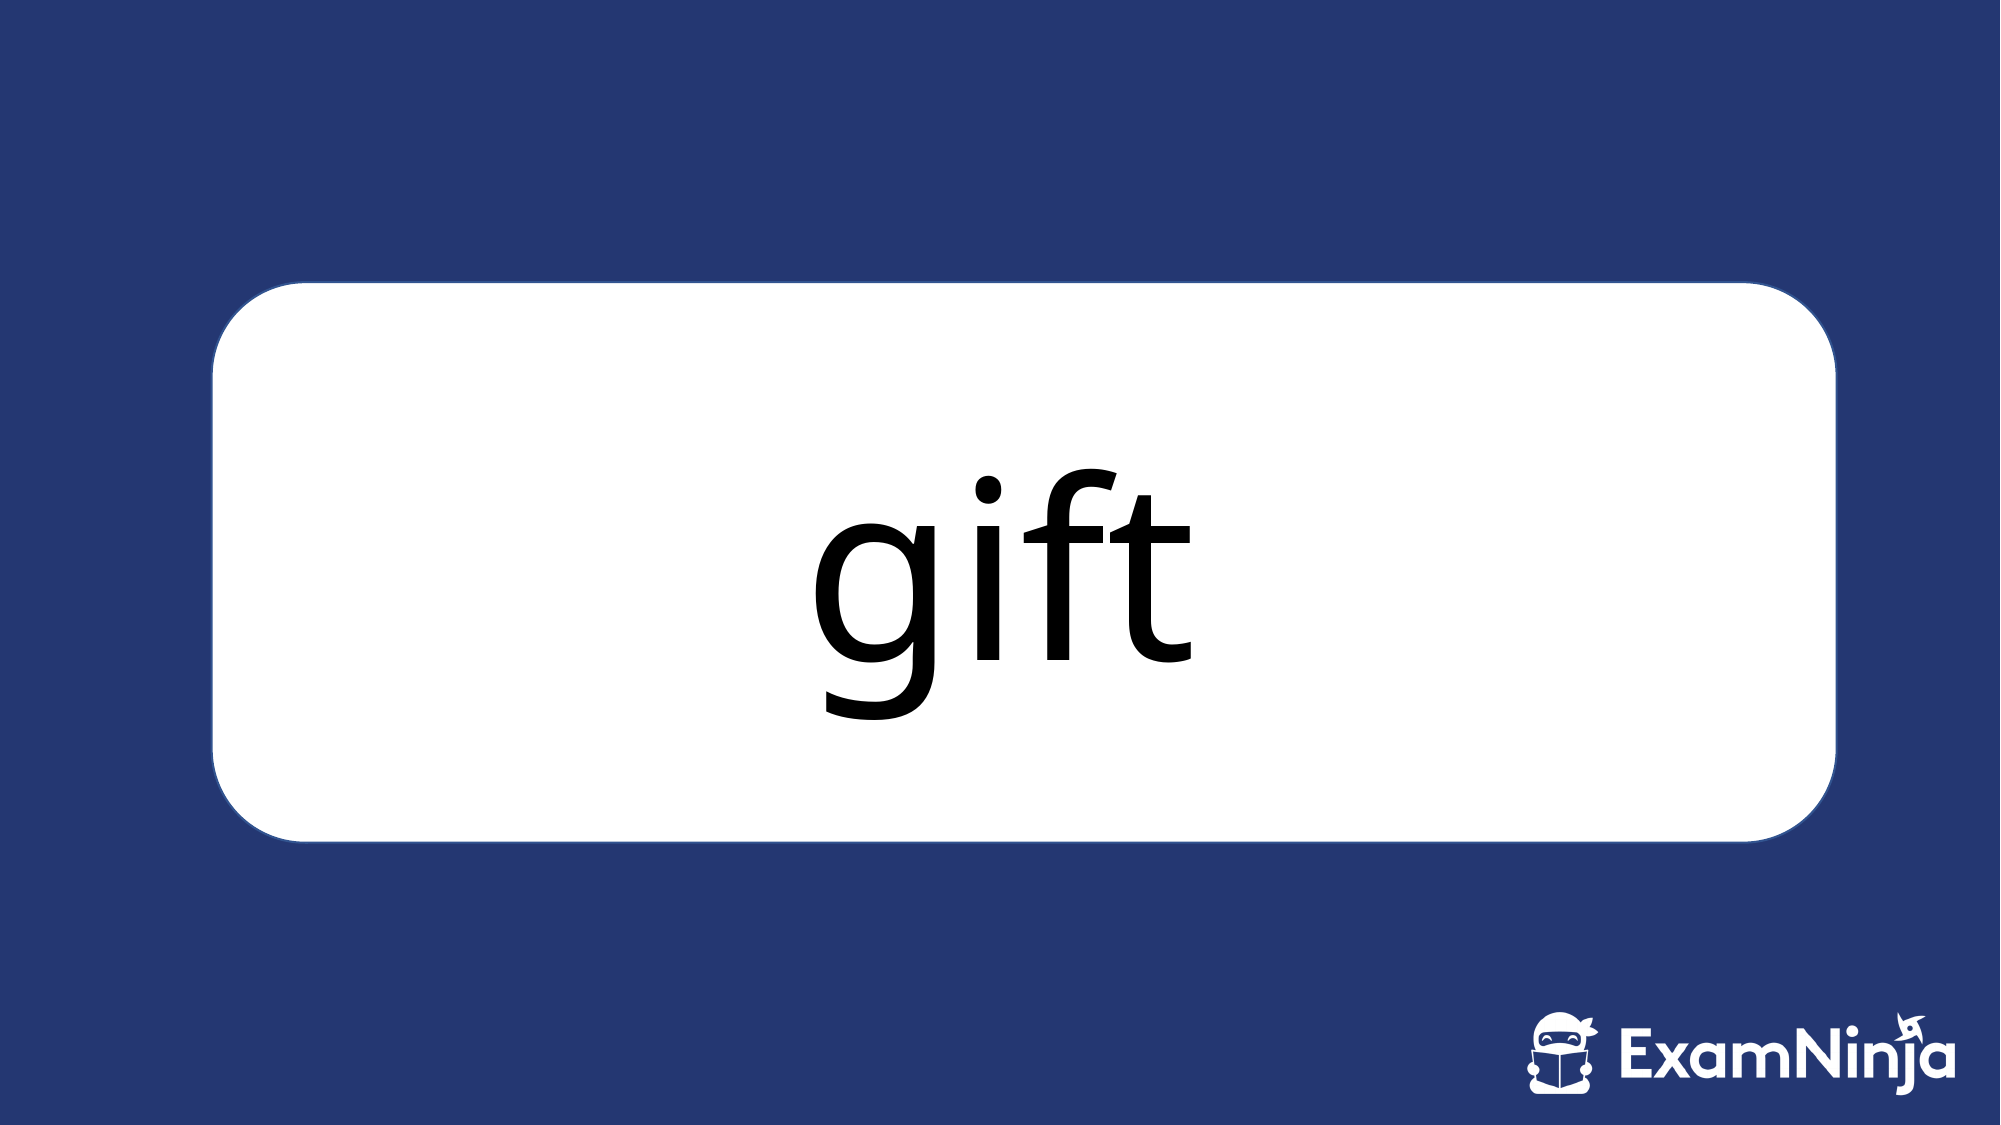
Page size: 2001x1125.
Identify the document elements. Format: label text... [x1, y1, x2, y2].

text_box [210, 719, 1838, 844]
text_box gift [143, 403, 1857, 719]
text_box [210, 281, 1838, 403]
picture [1501, 1003, 1979, 1102]
